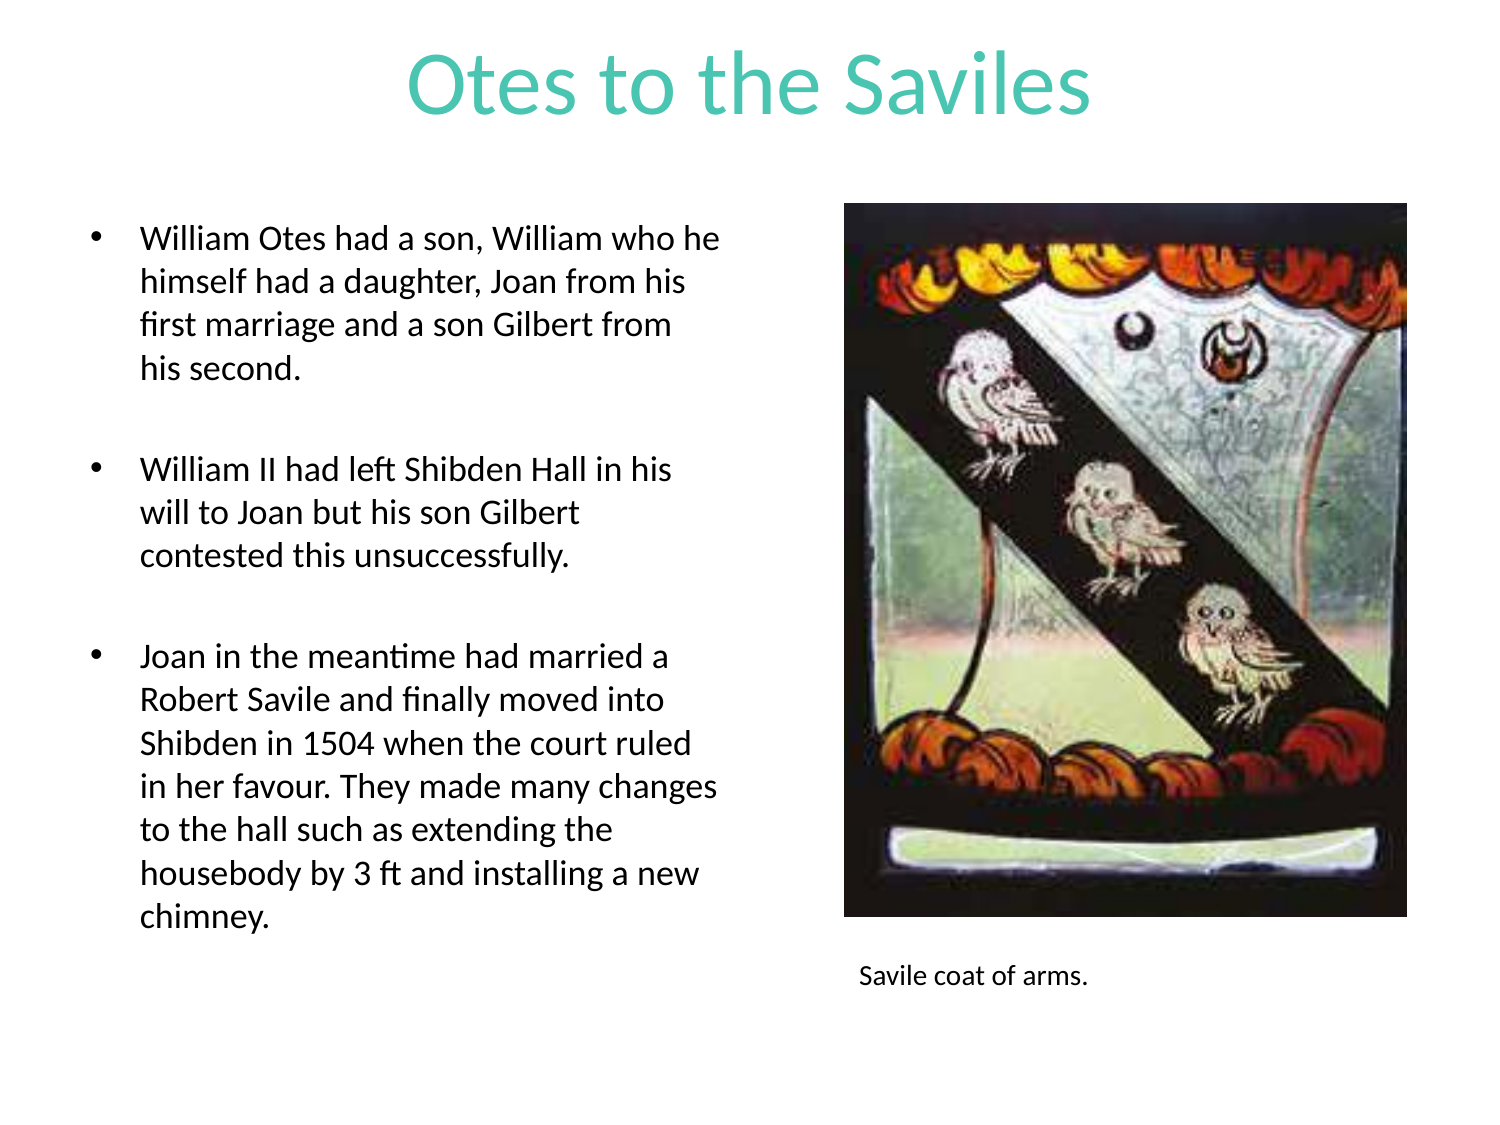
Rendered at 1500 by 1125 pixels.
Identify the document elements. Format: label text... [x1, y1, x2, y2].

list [844, 203, 1408, 917]
title Otes to the Saviles [75, 0, 1425, 172]
text_box Savile coat of arms. [844, 949, 1258, 999]
list William Otes had a son, William who he himself had a daughter, Joan from his first marriage and a son Gilbert from his second. William II had left Shibden Hall in his will to Joan but his son Gilbert contested this unsuccessfully. Joan in the meantime had married a Robert Savile and finally moved into Shibden in 1504 when the court ruled in her favour. They made many changes to the hall such as extending the housebody by 3 ft and installing a new chimney. [75, 206, 738, 950]
